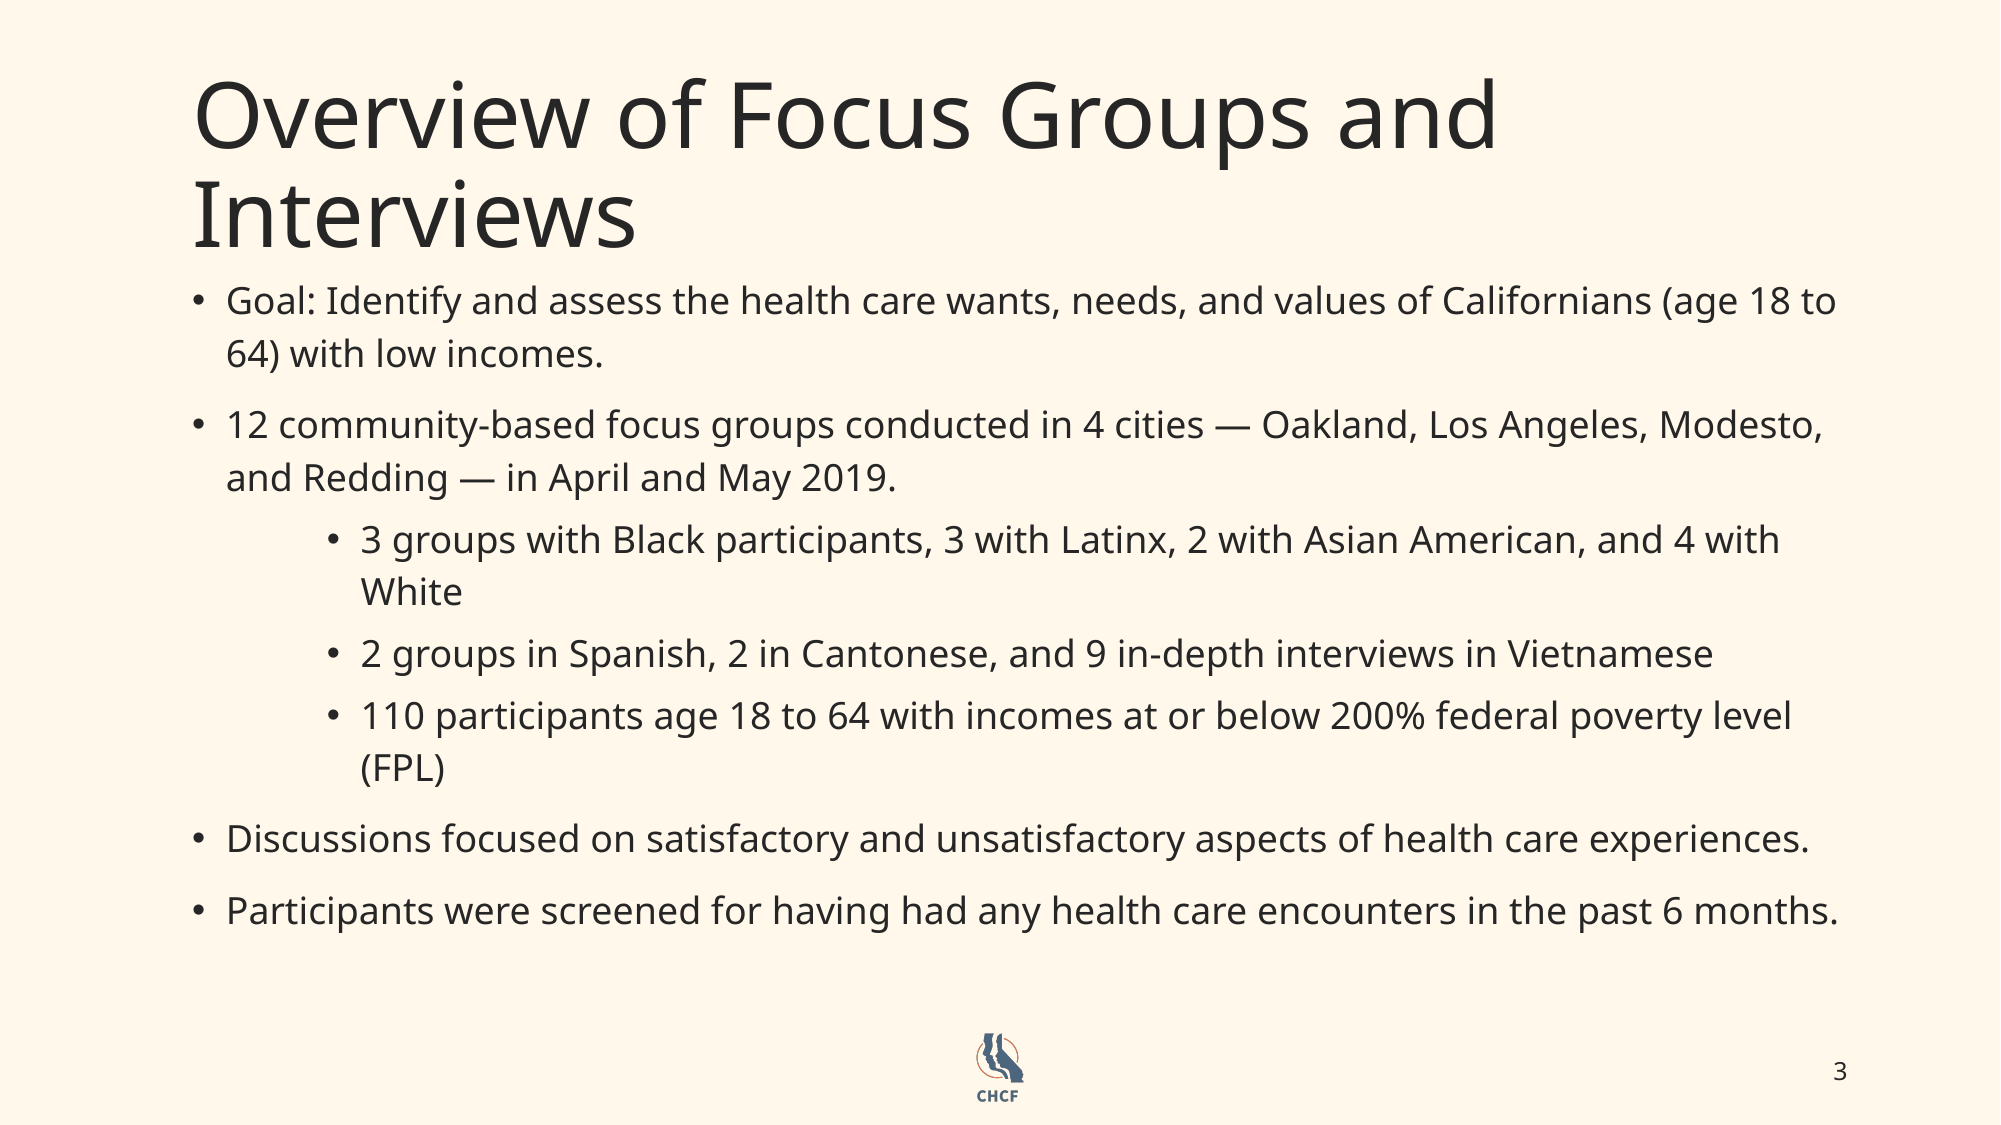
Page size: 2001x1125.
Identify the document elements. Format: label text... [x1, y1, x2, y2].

title Overview of Focus Groups and Interviews [177, 59, 1863, 262]
slide_number 3 [1412, 1042, 1863, 1103]
list Goal: Identify and assess the health care wants, needs, and values of Californians (age 18 to 64) with low incomes. 12 community-based focus groups conducted in 4 cities — Oakland, Los Angeles, Modesto, and Redding — in April and May 2019. 3 groups with Black participants, 3 with Latinx, 2 with Asian American, and 4 with White 2 groups in Spanish, 2 in Cantonese, and 9 in-depth interviews in Vietnamese 110 participants age 18 to 64 with incomes at or below 200% federal poverty level (FPL) Discussions focused on satisfactory and unsatisfactory aspects of health care experiences. Participants were screened for having had any health care encounters in the past 6 months. [177, 262, 1863, 1014]
picture [951, 1009, 1049, 1125]
